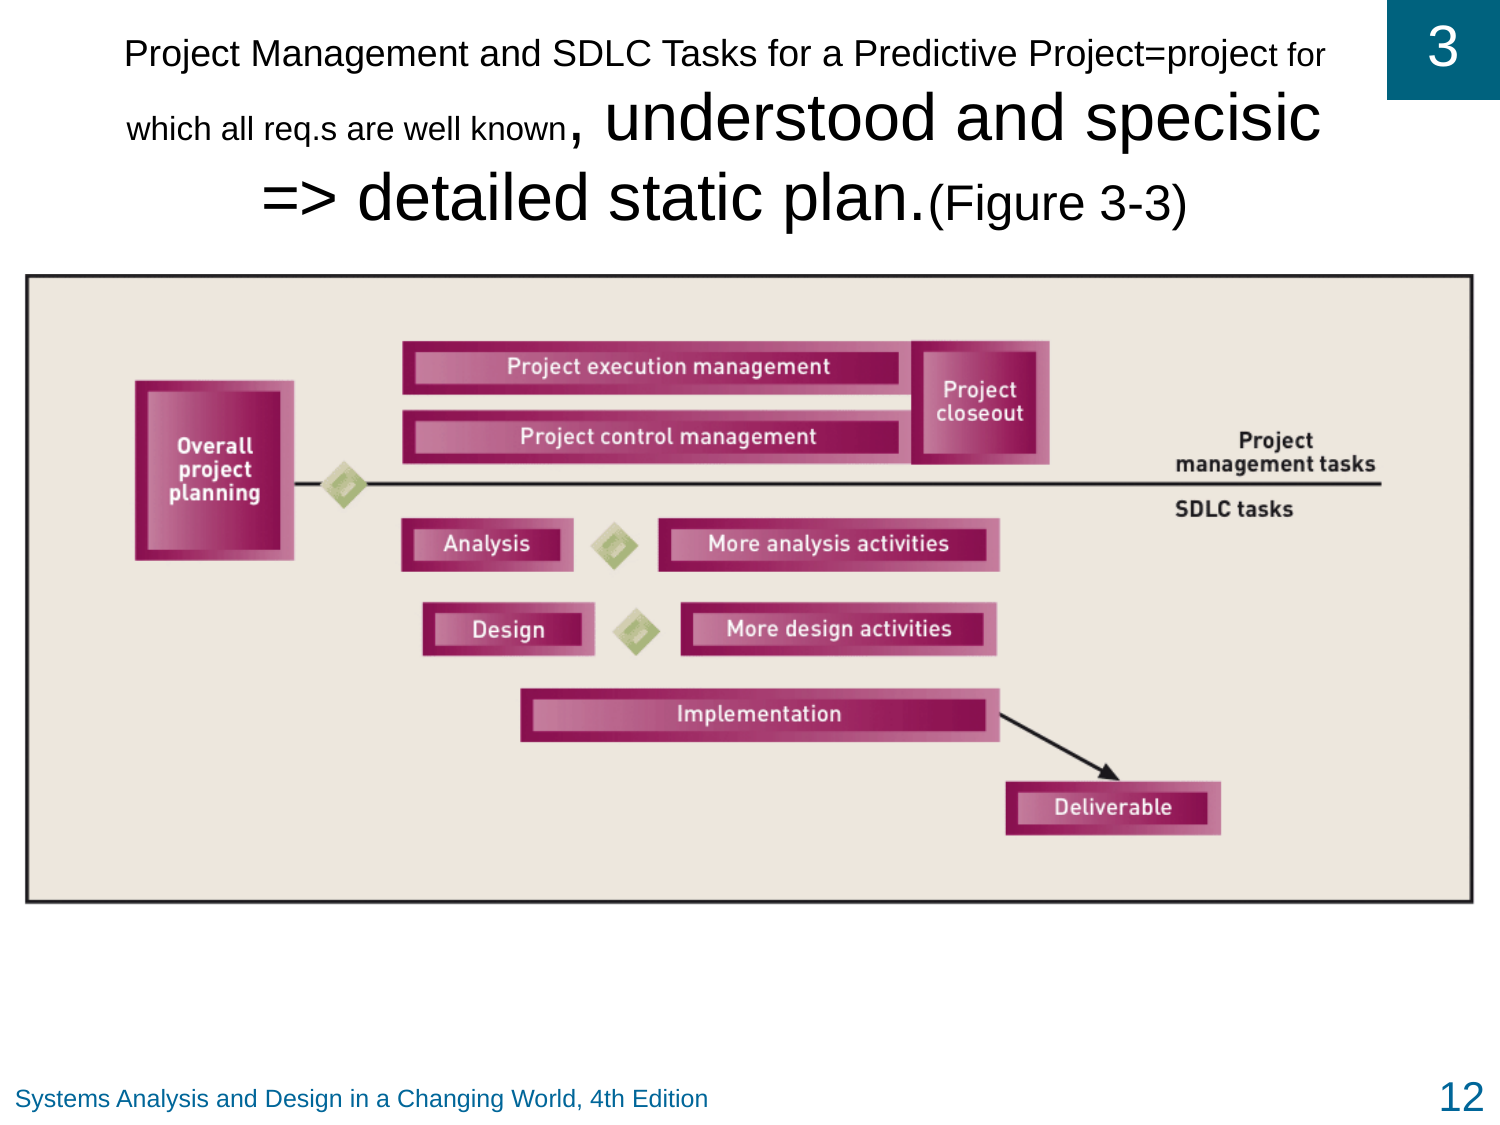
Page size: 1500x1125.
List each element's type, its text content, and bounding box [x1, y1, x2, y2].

title Project Management and SDLC Tasks for a Predictive Project=project for which all req.s are well known, understood and specisic => detailed static plan.(Figure 3-3)‏ [74, 37, 1376, 226]
footer Systems Analysis and Design in a Changing World, 4th Edition [0, 1074, 1138, 1125]
slide_number 12 [1149, 1062, 1500, 1125]
picture [24, 274, 1476, 908]
